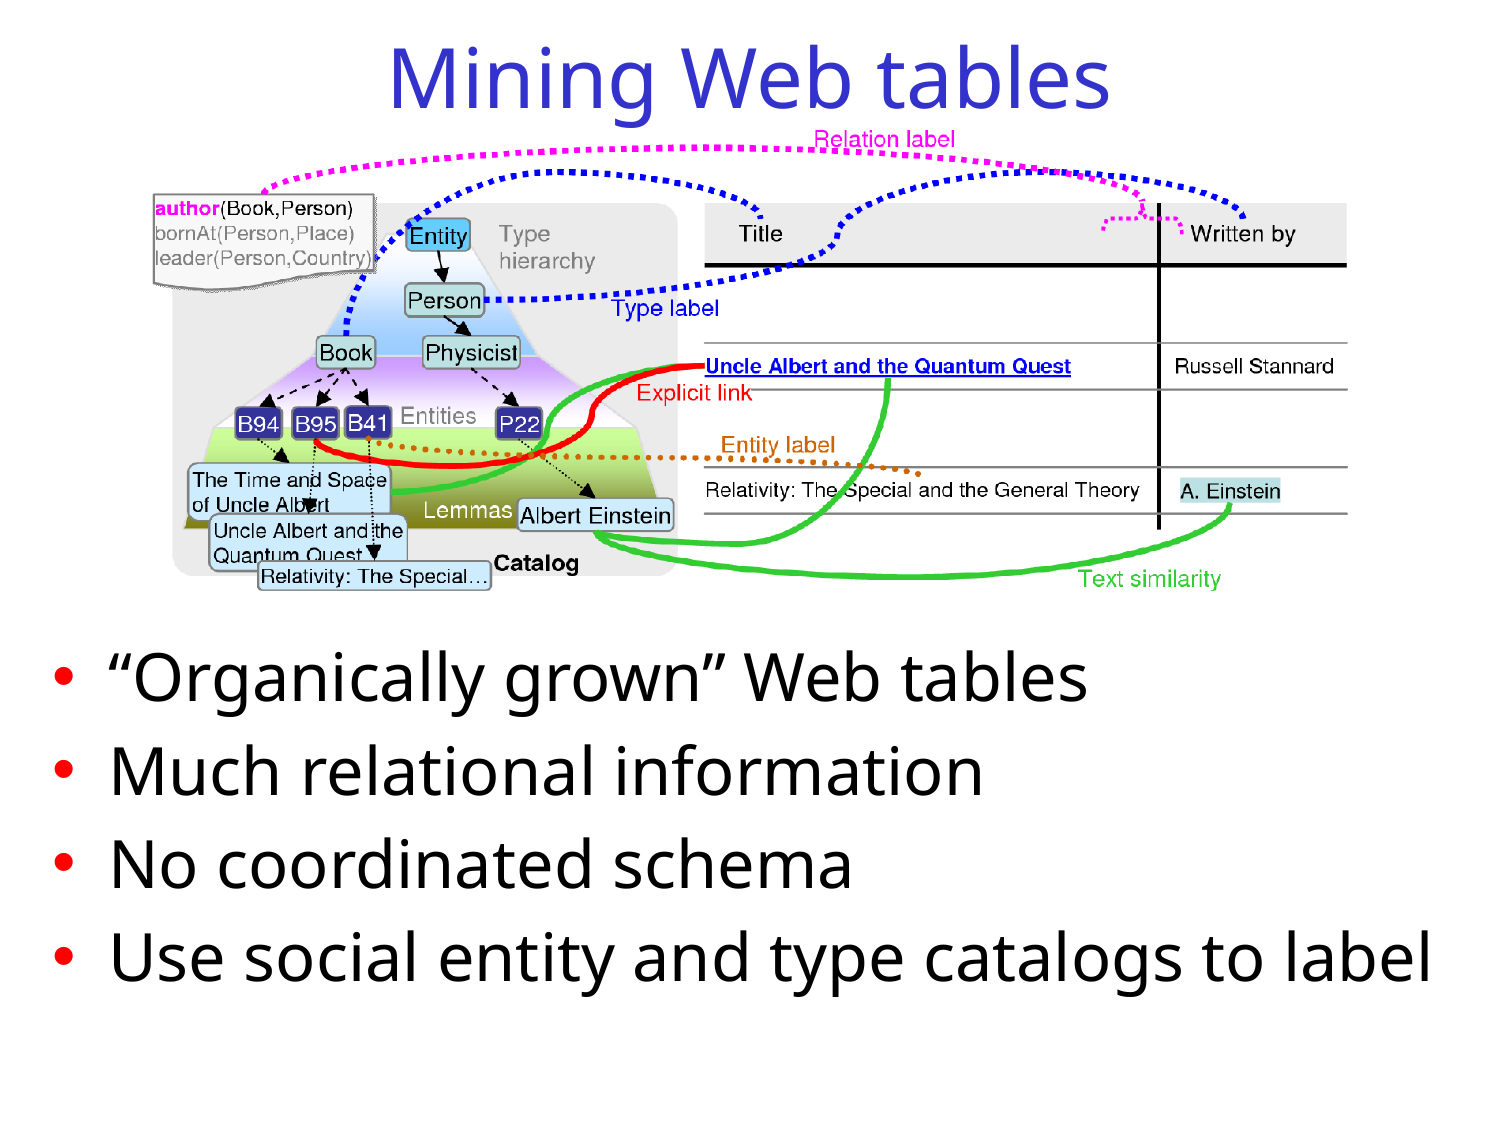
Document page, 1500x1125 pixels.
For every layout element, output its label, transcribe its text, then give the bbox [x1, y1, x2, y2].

picture [149, 128, 1351, 601]
title Mining Web tables [37, 9, 1463, 141]
list “Organically grown” Web tables Much relational information No coordinated schema Use social entity and type catalogs to label [37, 627, 1463, 1075]
